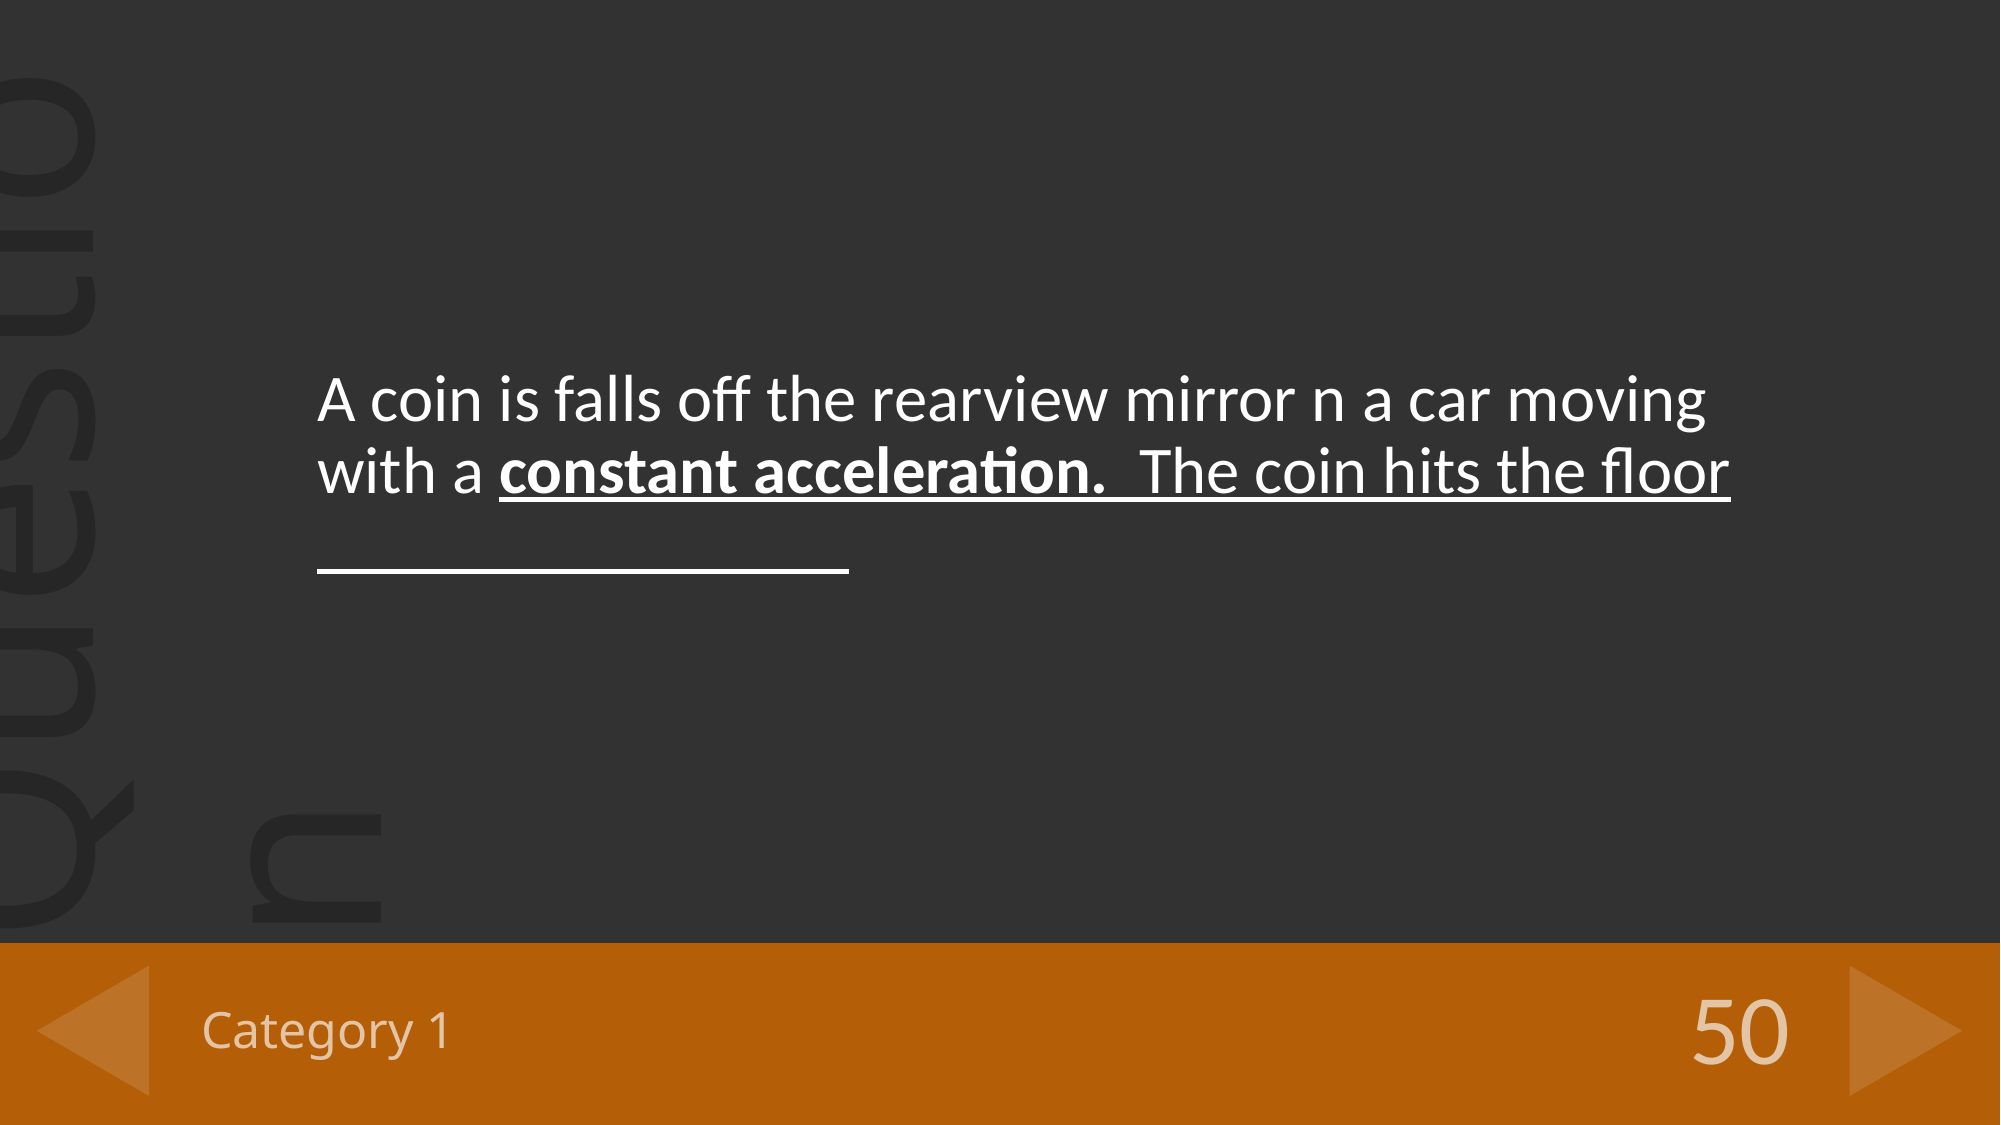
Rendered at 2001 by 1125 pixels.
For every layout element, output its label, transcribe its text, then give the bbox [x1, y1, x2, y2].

list A coin is falls off the rearview mirror n a car moving with a constant acceleration. The coin hits the floor ________________ [302, 307, 1760, 636]
title Category 1 [185, 967, 1494, 1097]
list 50 [1494, 967, 1806, 1097]
